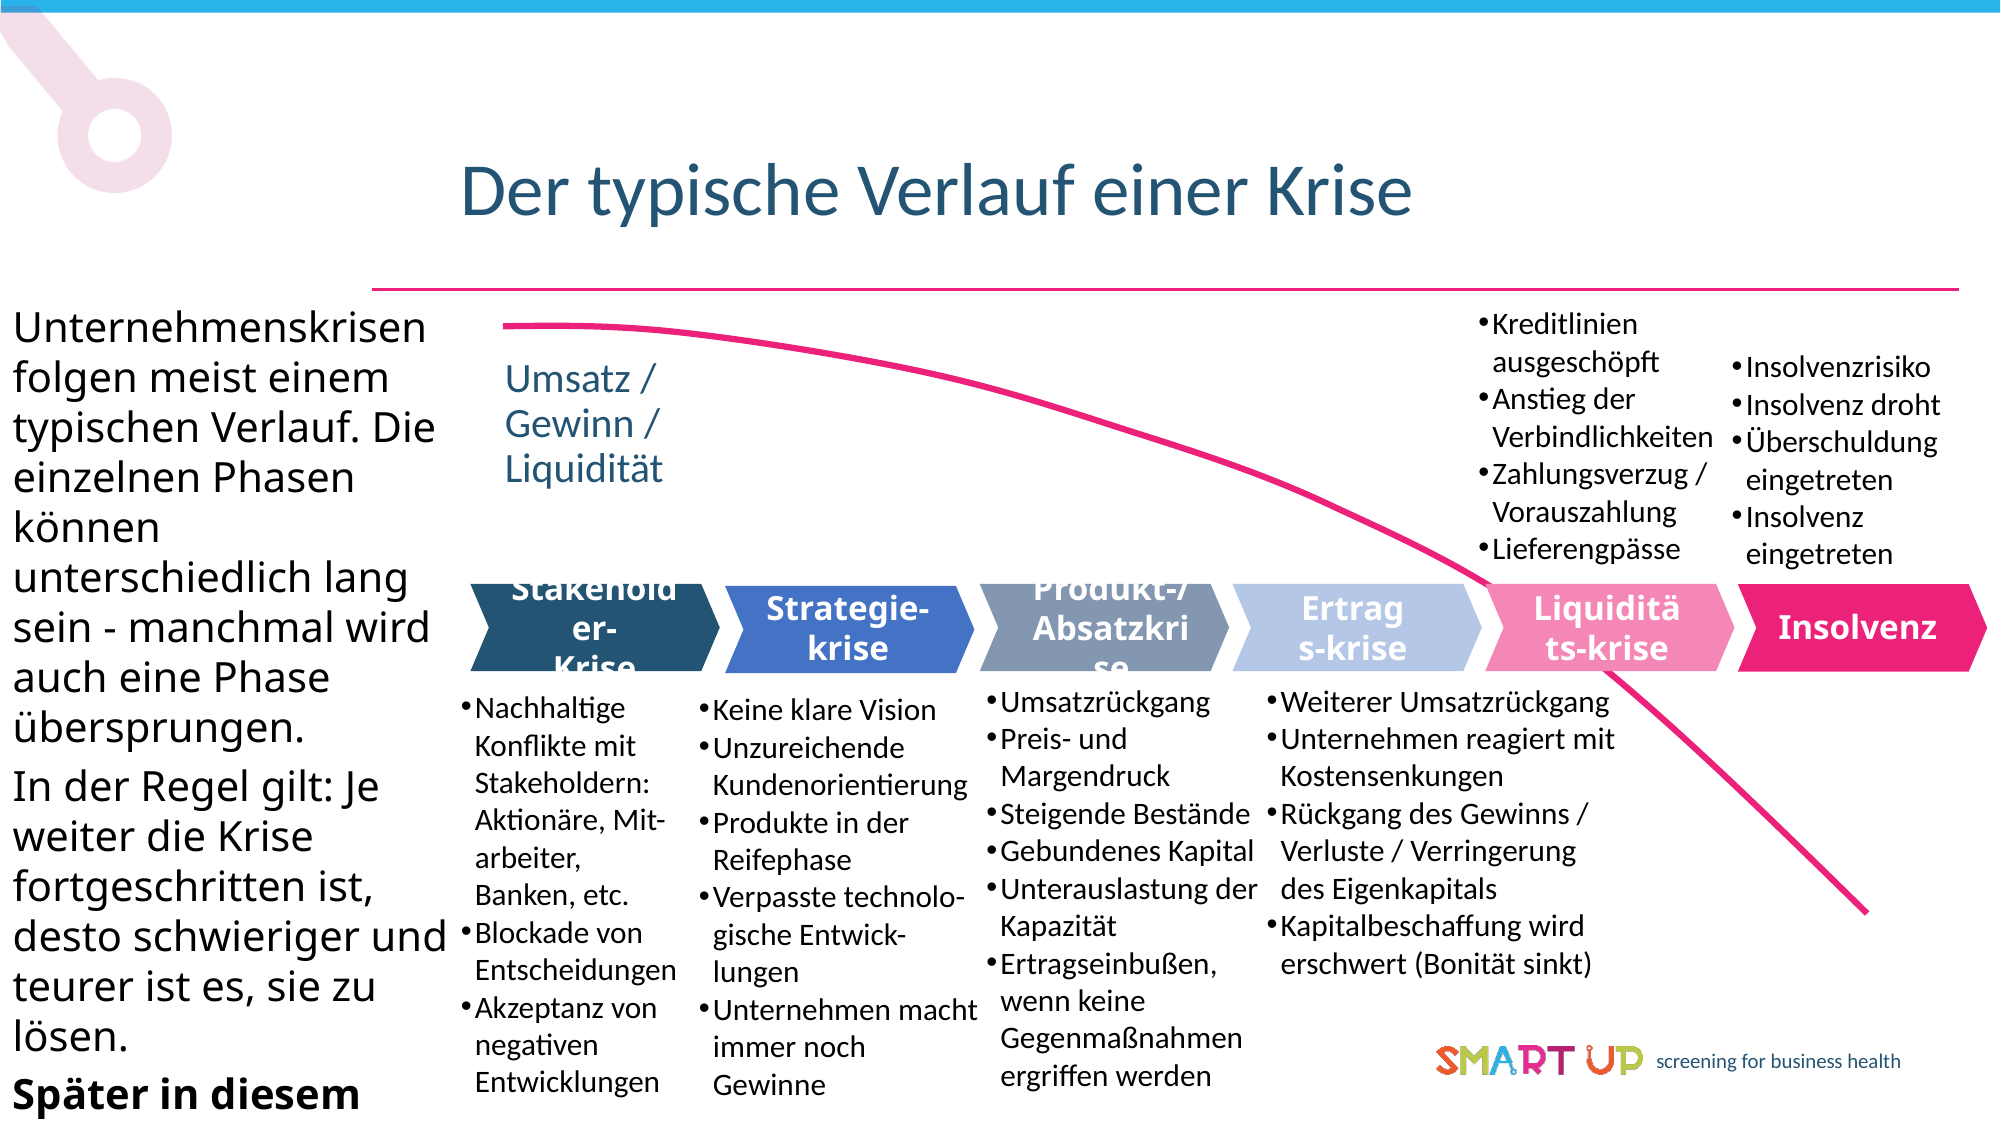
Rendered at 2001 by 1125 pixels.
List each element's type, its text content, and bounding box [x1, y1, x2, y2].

text_box Unternehmenskrisen folgen meist einem typischen Verlauf. Die einzelnen Phasen können unterschiedlich lang sein - manchmal wird auch eine Phase übersprungen. In der Regel gilt: Je weiter die Krise fortgeschritten ist, desto schwieriger und teurer ist es, sie zu lösen. Später in diesem Modul werden wir auf die einzelnen Phasen im Detail eingehen. [0, 294, 462, 1125]
picture [0, 6, 224, 218]
text_box [502, 324, 1479, 578]
text_box Weiterer Umsatzrückgang Unternehmen reagiert mit Kostensenkungen Rückgang des Gewinns / Verluste / Verringerung des Eigenkapitals Kapitalbeschaffung wird erschwert (Bonität sinkt) [1251, 675, 1640, 988]
text_box Umsatzrückgang Preis- und Margendruck Steigende Bestände Gebundenes Kapital Unterauslastung der Kapazität Ertragseinbußen, wenn keine Gegenmaßnahmen ergriffen werden [971, 675, 1279, 1100]
text_box Umsatz / Gewinn / Liquidität [489, 349, 740, 464]
text_box [1640, 697, 1868, 915]
text_box Nachhaltige Konflikte mit Stakeholdern: Aktionäre, Mit-arbeiter, Banken, etc. Blockade von Entscheidungen Akzeptanz von negativen Entwicklungen [445, 679, 718, 1125]
text_box Keine klare Vision Unzureichende Kundenorientierung Produkte in der Reifephase Verpasste technolo-gische Entwick-lungen Unternehmen macht immer noch Gewinne [684, 682, 995, 1125]
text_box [470, 578, 1988, 675]
text_box Insolvenzrisiko Insolvenz droht Überschuldung eingetreten Insolvenz eingetreten [1716, 339, 2000, 579]
text_box Kreditlinien ausgeschöpft Anstieg der Verbindlichkeiten Zahlungsverzug / Vorauszahlung Lieferengpässe [1463, 296, 1766, 574]
picture [1436, 1045, 1643, 1078]
list Der typische Verlauf einer Krise [445, 143, 1898, 258]
